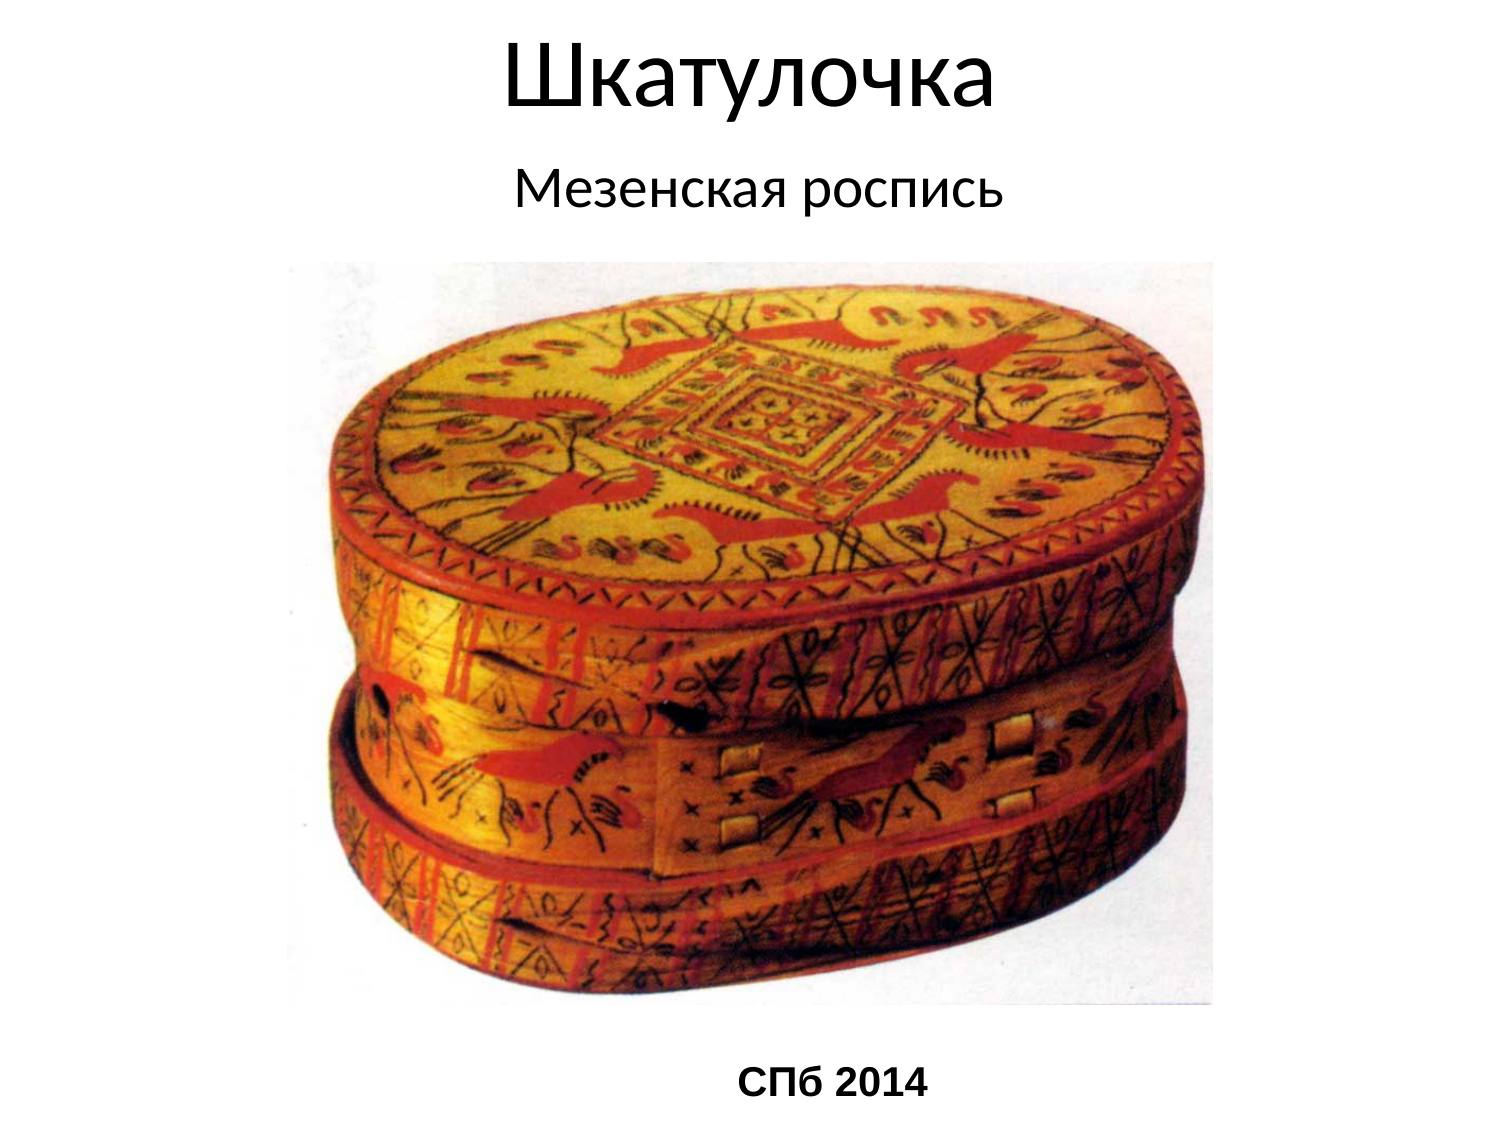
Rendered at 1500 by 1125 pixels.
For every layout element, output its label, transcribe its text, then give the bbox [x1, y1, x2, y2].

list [287, 262, 1213, 1006]
title Шкатулочка Мезенская роспись [75, 0, 1425, 233]
text_box СПб 2014 [677, 1033, 988, 1125]
